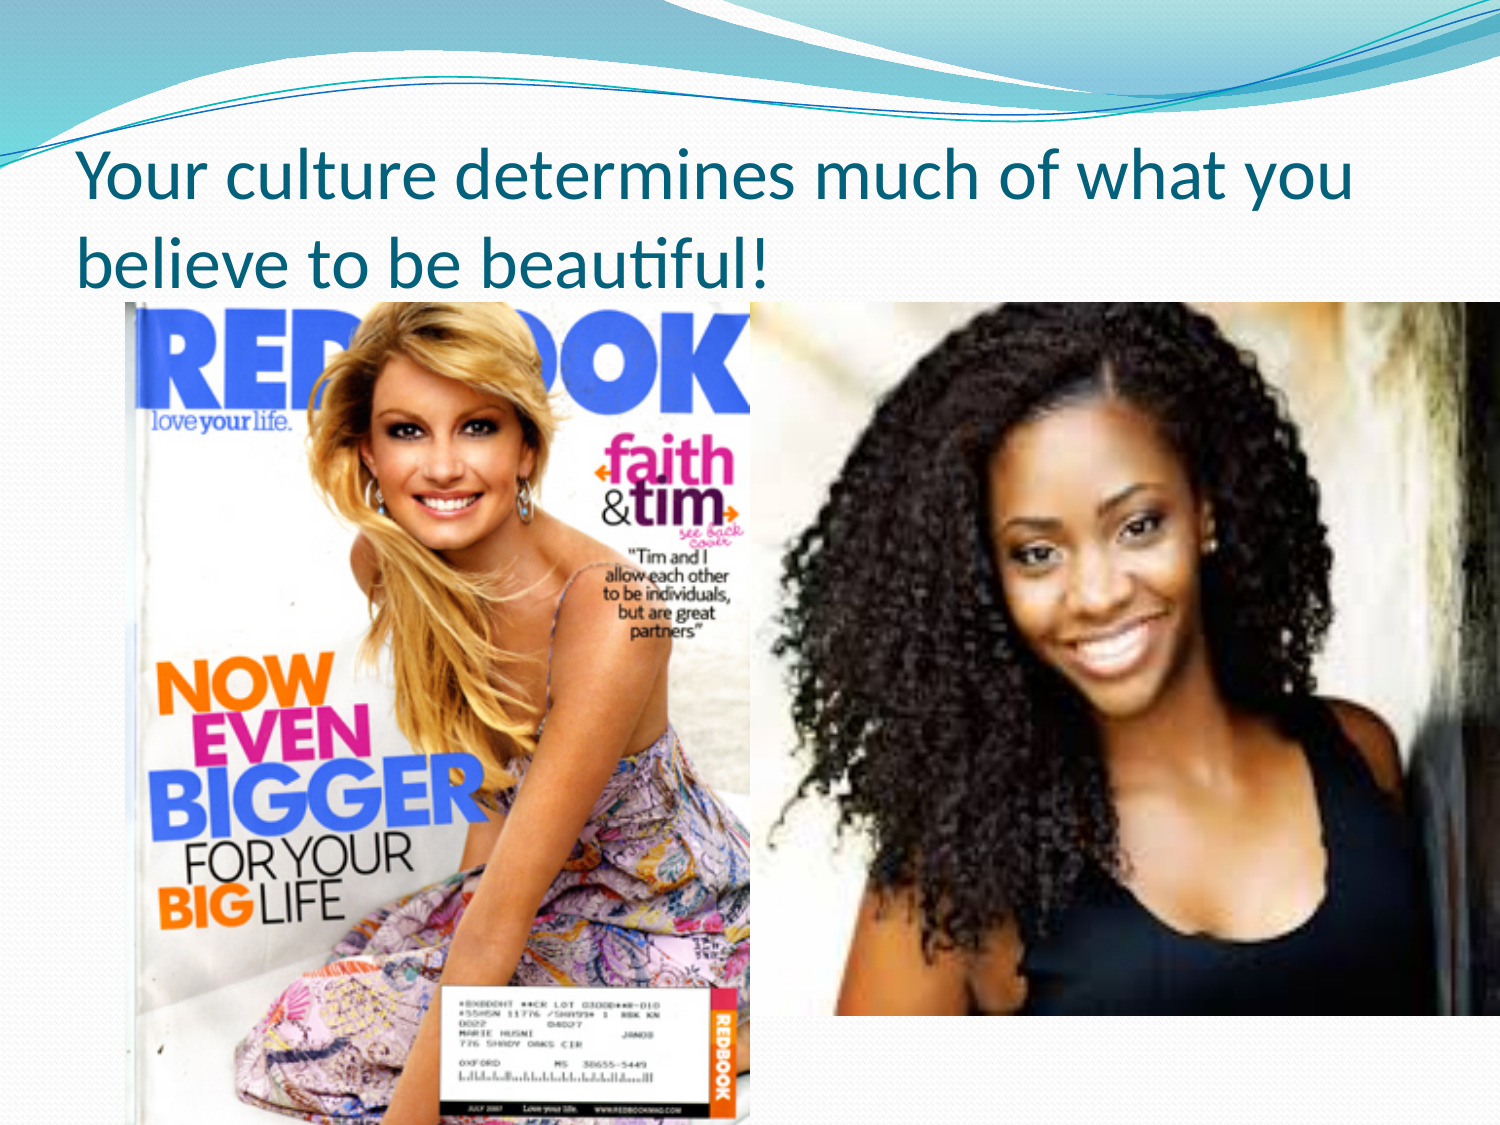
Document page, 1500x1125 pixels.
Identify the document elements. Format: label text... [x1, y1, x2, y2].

title Your culture determines much of what you believe to be beautiful! [75, 115, 1425, 303]
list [751, 302, 1500, 1016]
picture [124, 302, 751, 1125]
